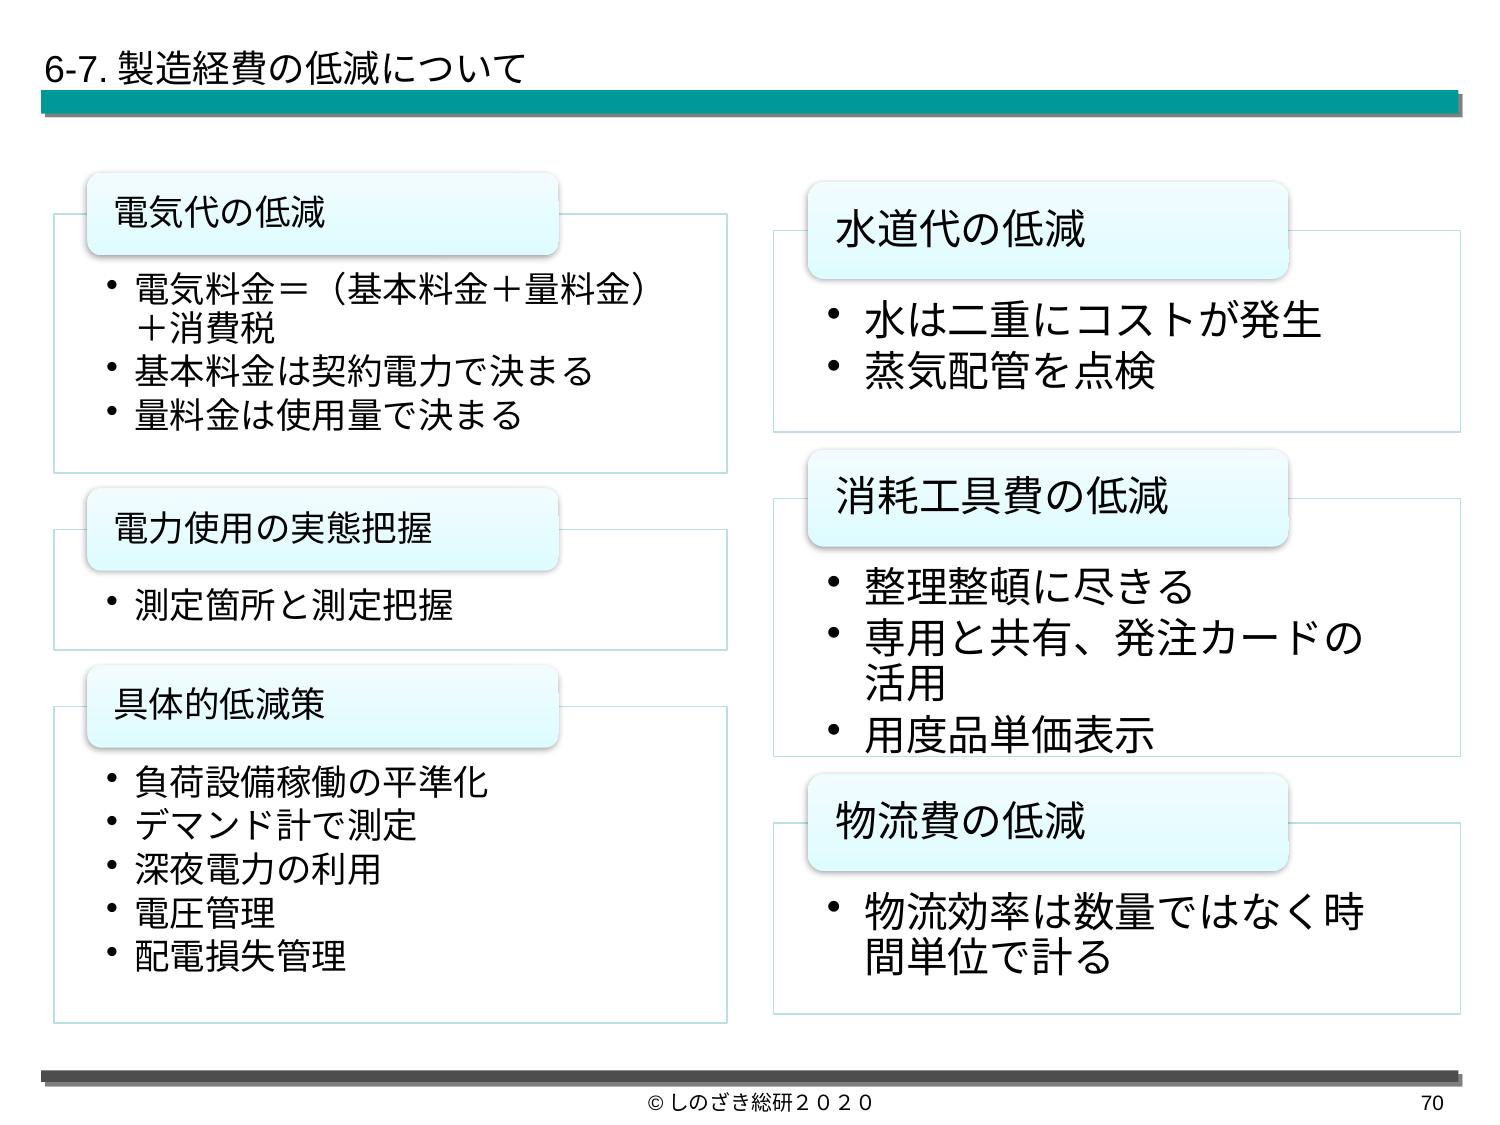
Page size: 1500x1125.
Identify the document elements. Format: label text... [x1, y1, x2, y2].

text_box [53, 172, 728, 1024]
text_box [773, 172, 1461, 1024]
footer ©しのざき総研２０２０ [524, 1082, 1000, 1125]
text_box 6-7.製造経費の低減について [29, 37, 1020, 98]
slide_number 69 [1108, 1082, 1459, 1125]
